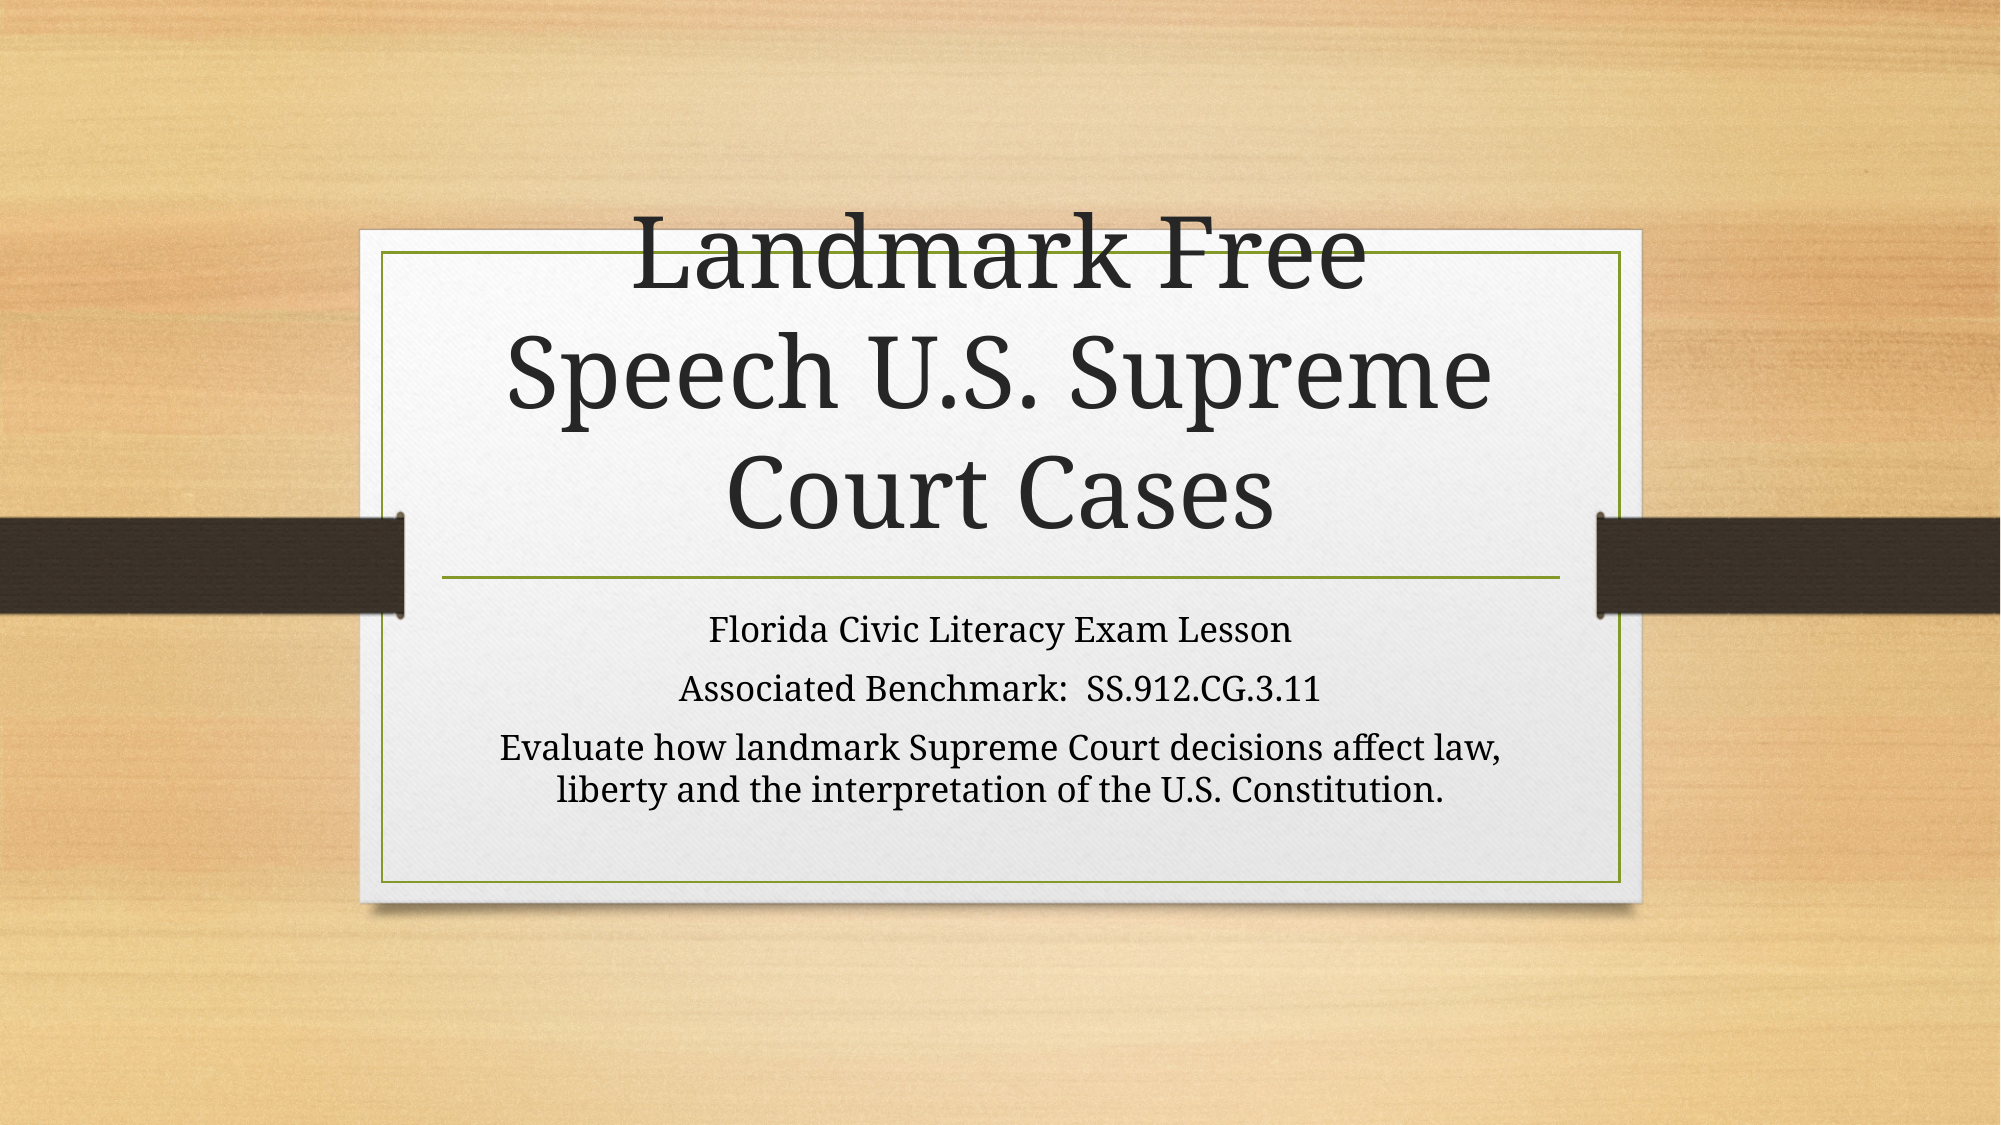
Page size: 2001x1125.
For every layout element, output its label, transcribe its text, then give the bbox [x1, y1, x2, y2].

subtitle Florida Civic Literacy Exam Lesson Associated Benchmark: SS.912.CG.3.11 Evaluate how landmark Supreme Court decisions affect law, liberty and the interpretation of the U.S. Constitution. [441, 600, 1560, 817]
title Landmark Free Speech U.S. Supreme Court Cases [441, 306, 1560, 556]
picture [0, 0, 2001, 1125]
